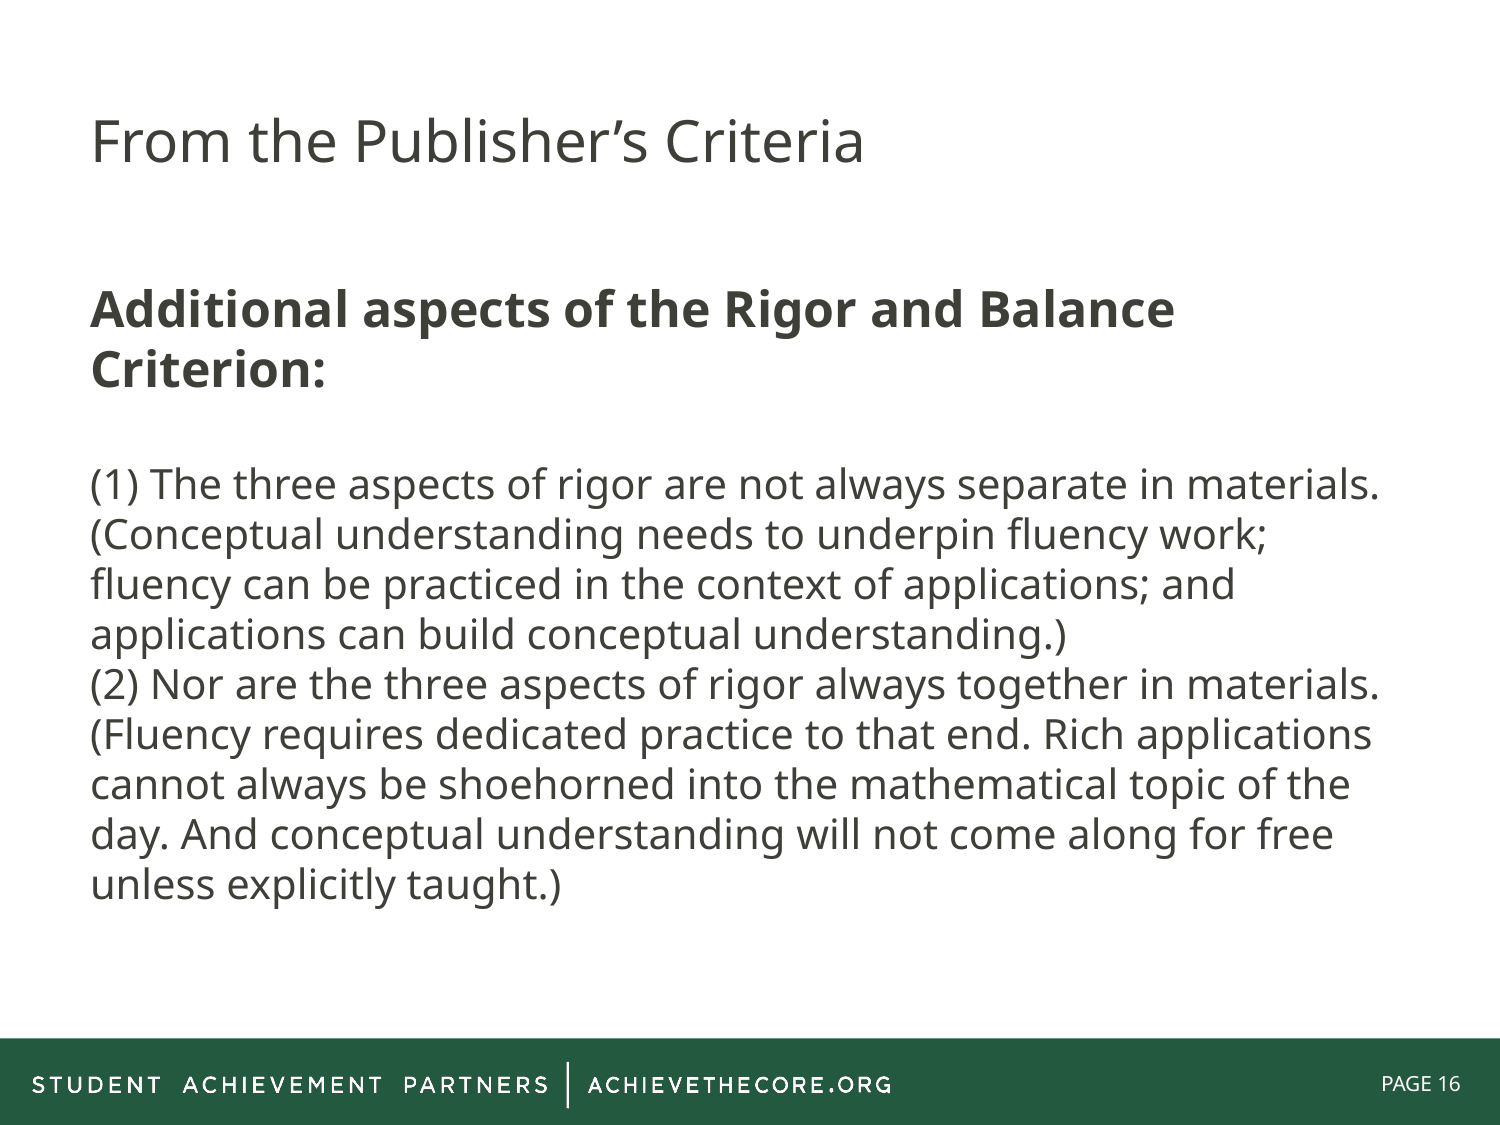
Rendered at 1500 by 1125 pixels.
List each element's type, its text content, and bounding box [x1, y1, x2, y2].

title From the Publisher’s Criteria [75, 45, 1425, 233]
list Additional aspects of the Rigor and Balance Criterion: (1) The three aspects of rigor are not always separate in materials. (Conceptual understanding needs to underpin fluency work; fluency can be practiced in the context of applications; and applications can build conceptual understanding.) (2) Nor are the three aspects of rigor always together in materials. (Fluency requires dedicated practice to that end. Rich applications cannot always be shoehorned into the mathematical topic of the day. And conceptual understanding will not come along for free unless explicitly taught.) [75, 262, 1425, 1005]
picture [12, 1055, 911, 1112]
